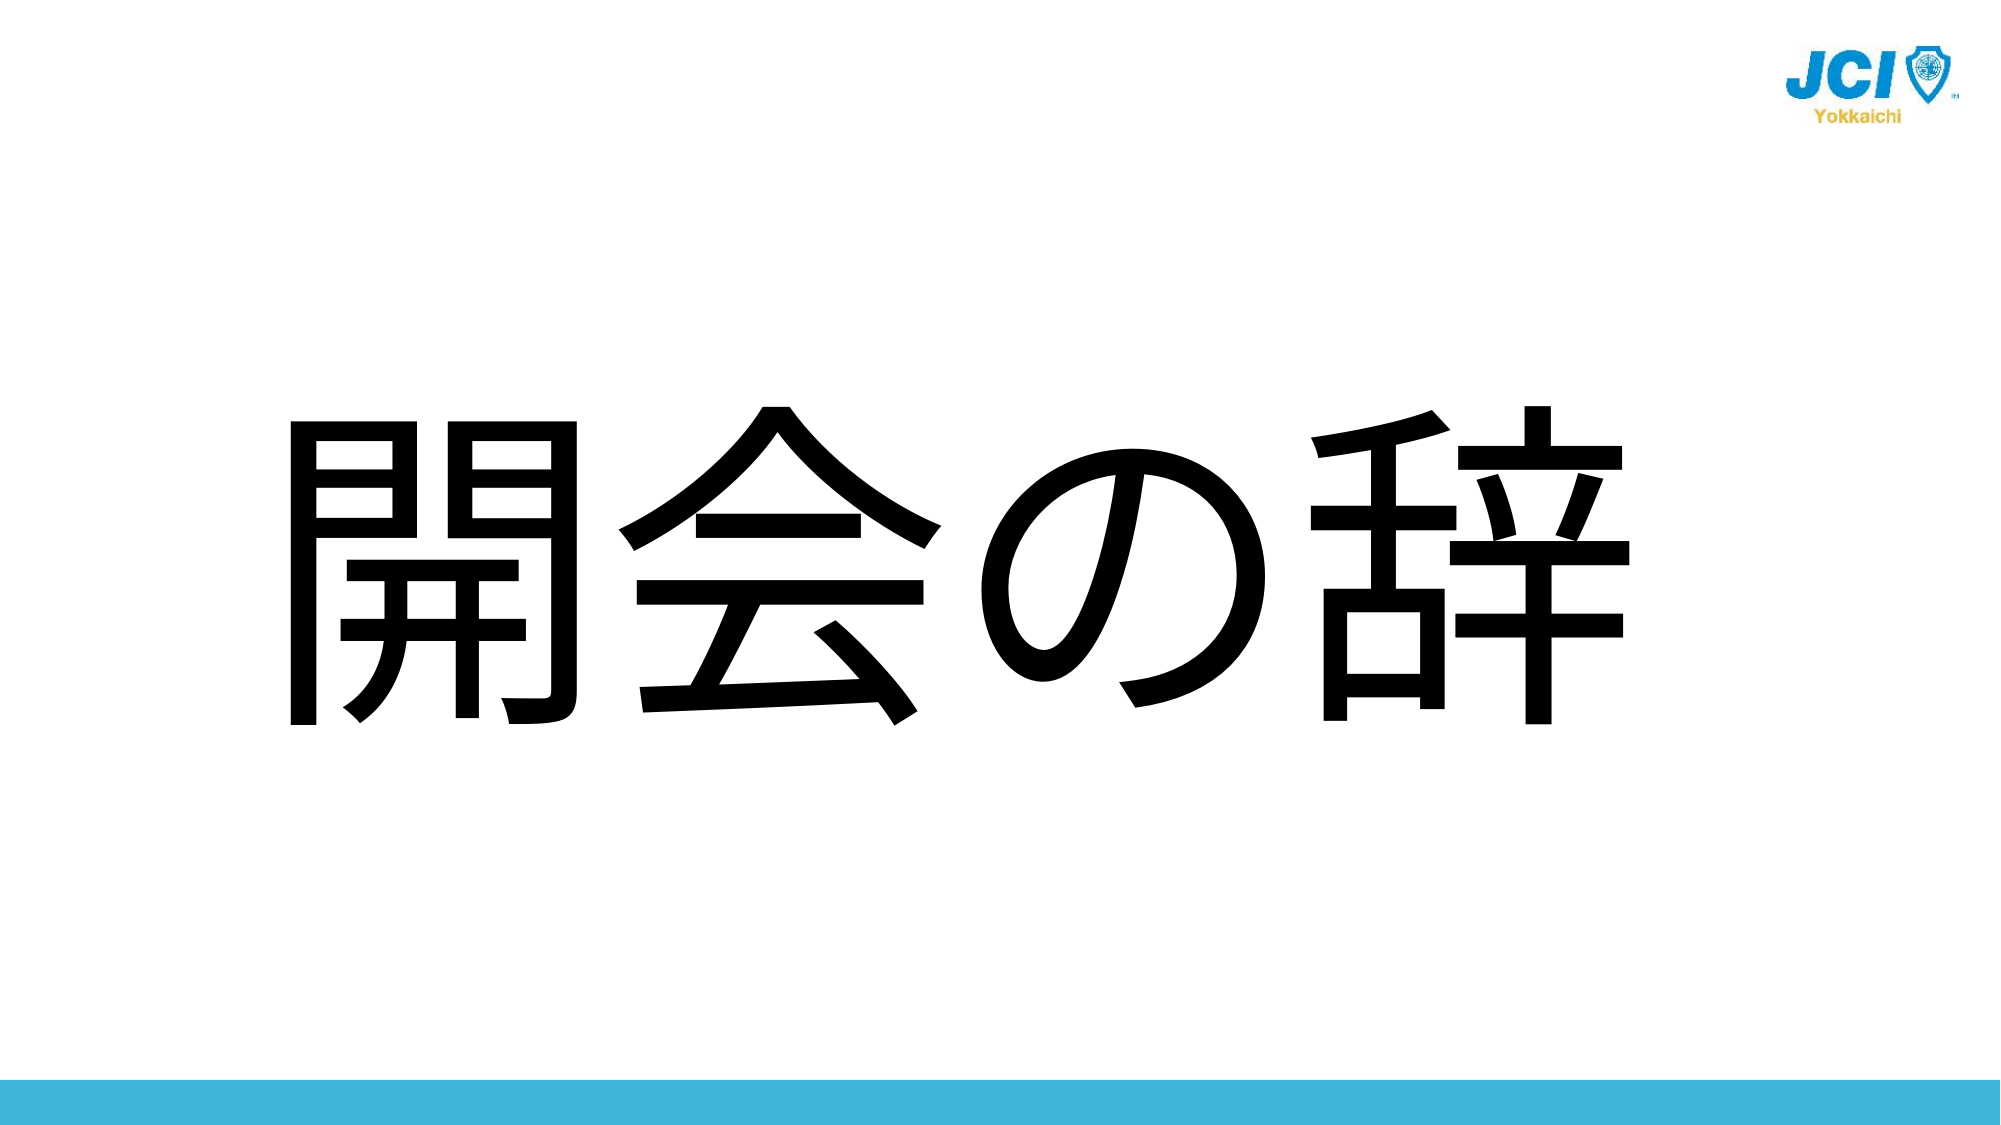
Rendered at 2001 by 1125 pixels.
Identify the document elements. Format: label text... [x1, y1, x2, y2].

text_box 開会の辞 [245, 0, 1755, 1125]
picture [1784, 45, 1961, 124]
